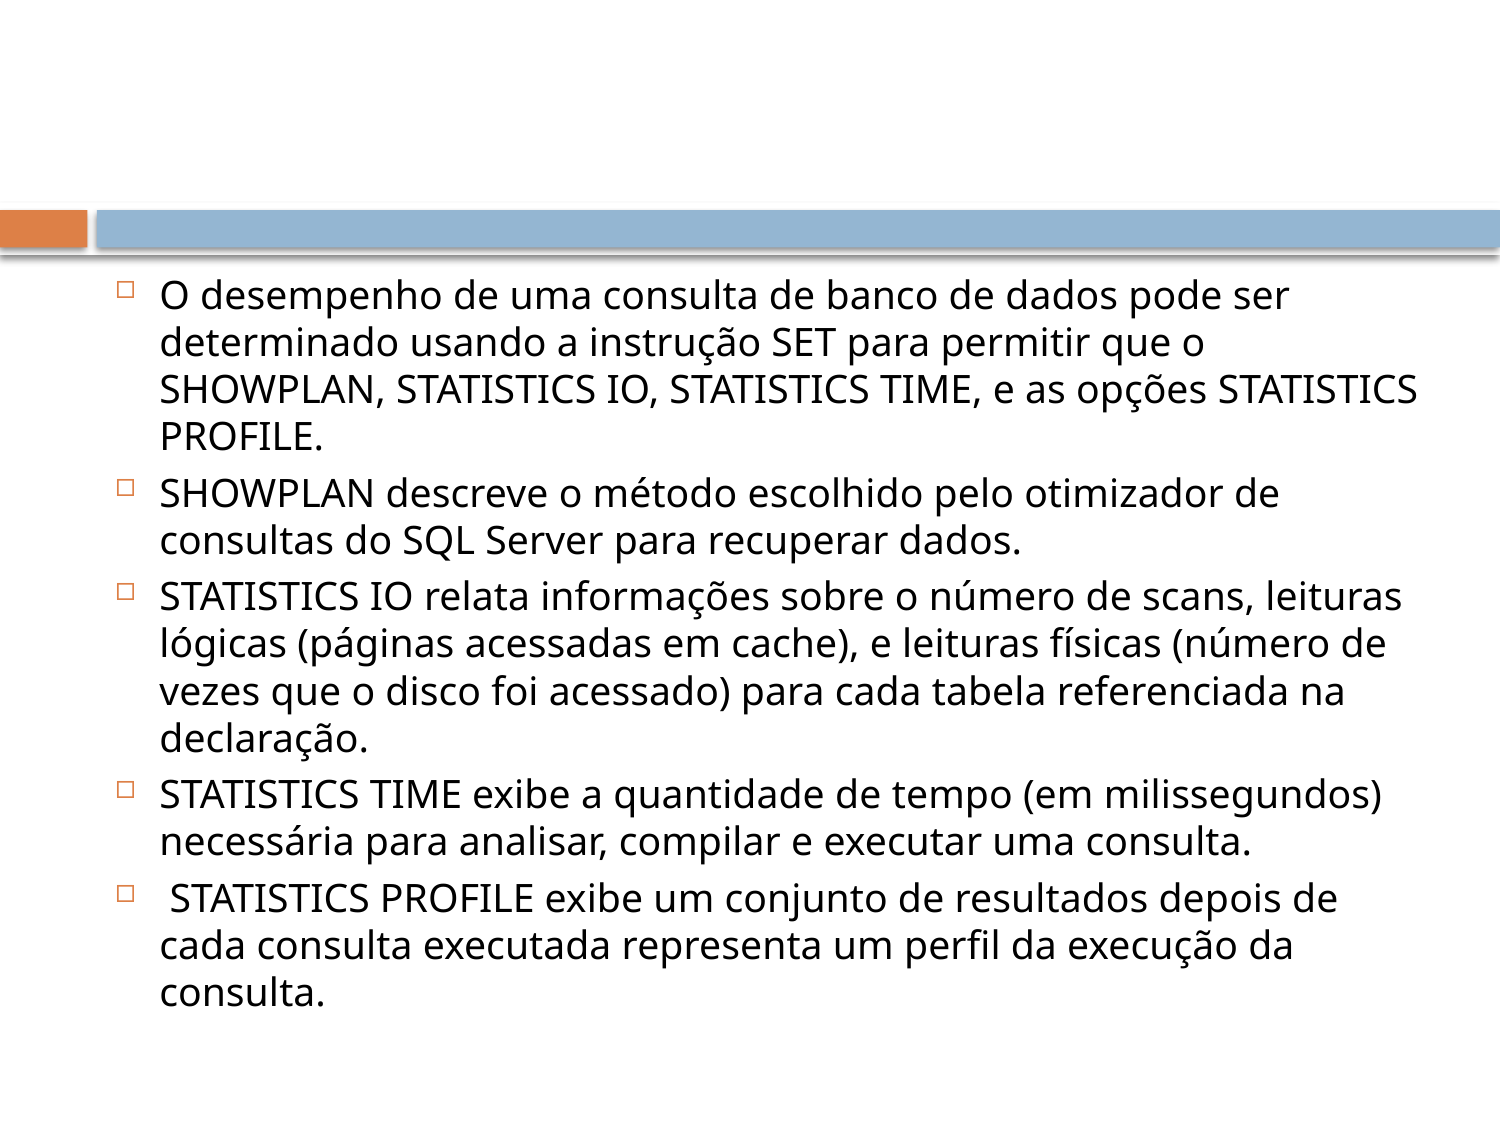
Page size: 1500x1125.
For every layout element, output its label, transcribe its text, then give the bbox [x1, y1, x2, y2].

list O desempenho de uma consulta de banco de dados pode ser determinado usando a instrução SET para permitir que o SHOWPLAN, STATISTICS IO, STATISTICS TIME, e as opções STATISTICS PROFILE. SHOWPLAN descreve o método escolhido pelo otimizador de consultas do SQL Server para recuperar dados. STATISTICS IO relata informações sobre o número de scans, leituras lógicas (páginas acessadas em cache), e leituras físicas (número de vezes que o disco foi acessado) para cada tabela referenciada na declaração. STATISTICS TIME exibe a quantidade de tempo (em milissegundos) necessária para analisar, compilar e executar uma consulta. STATISTICS PROFILE exibe um conjunto de resultados depois de cada consulta executada representa um perfil da execução da consulta. [100, 262, 1438, 1043]
